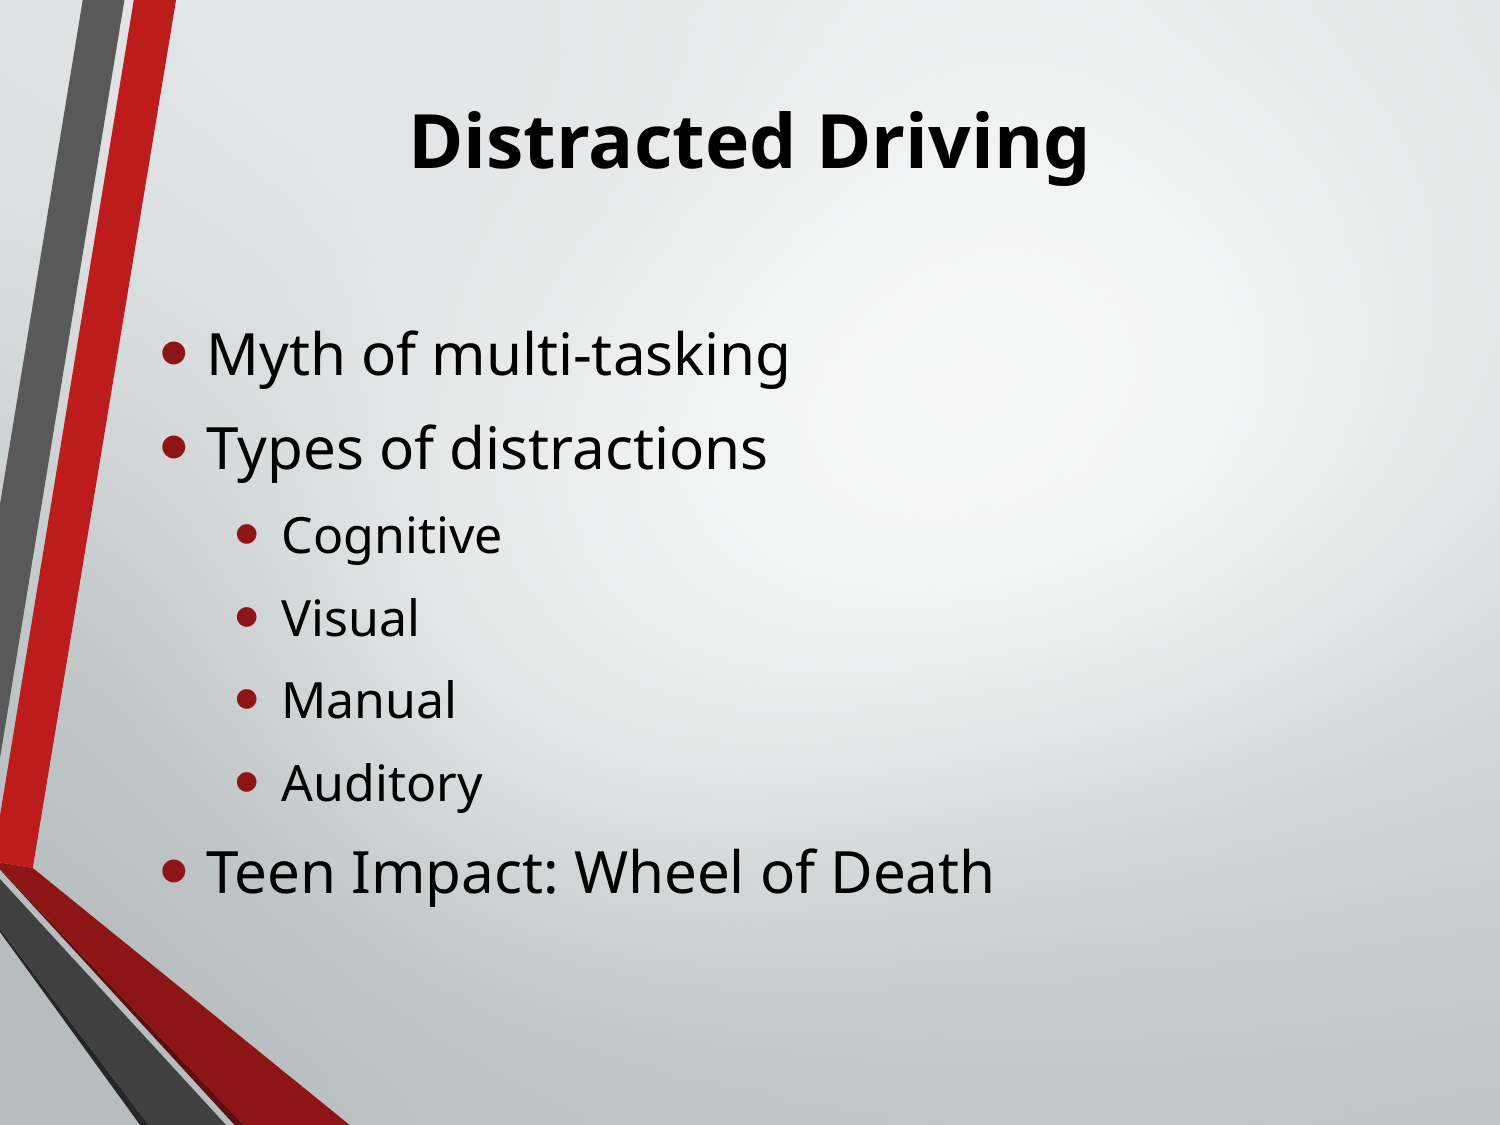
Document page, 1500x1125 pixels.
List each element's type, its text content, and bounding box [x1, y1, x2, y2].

title Distracted Driving [75, 44, 1425, 233]
subtitle Myth of multi-tasking Types of distractions Cognitive Visual Manual Auditory Teen Impact: Wheel of Death [159, 346, 1425, 1041]
